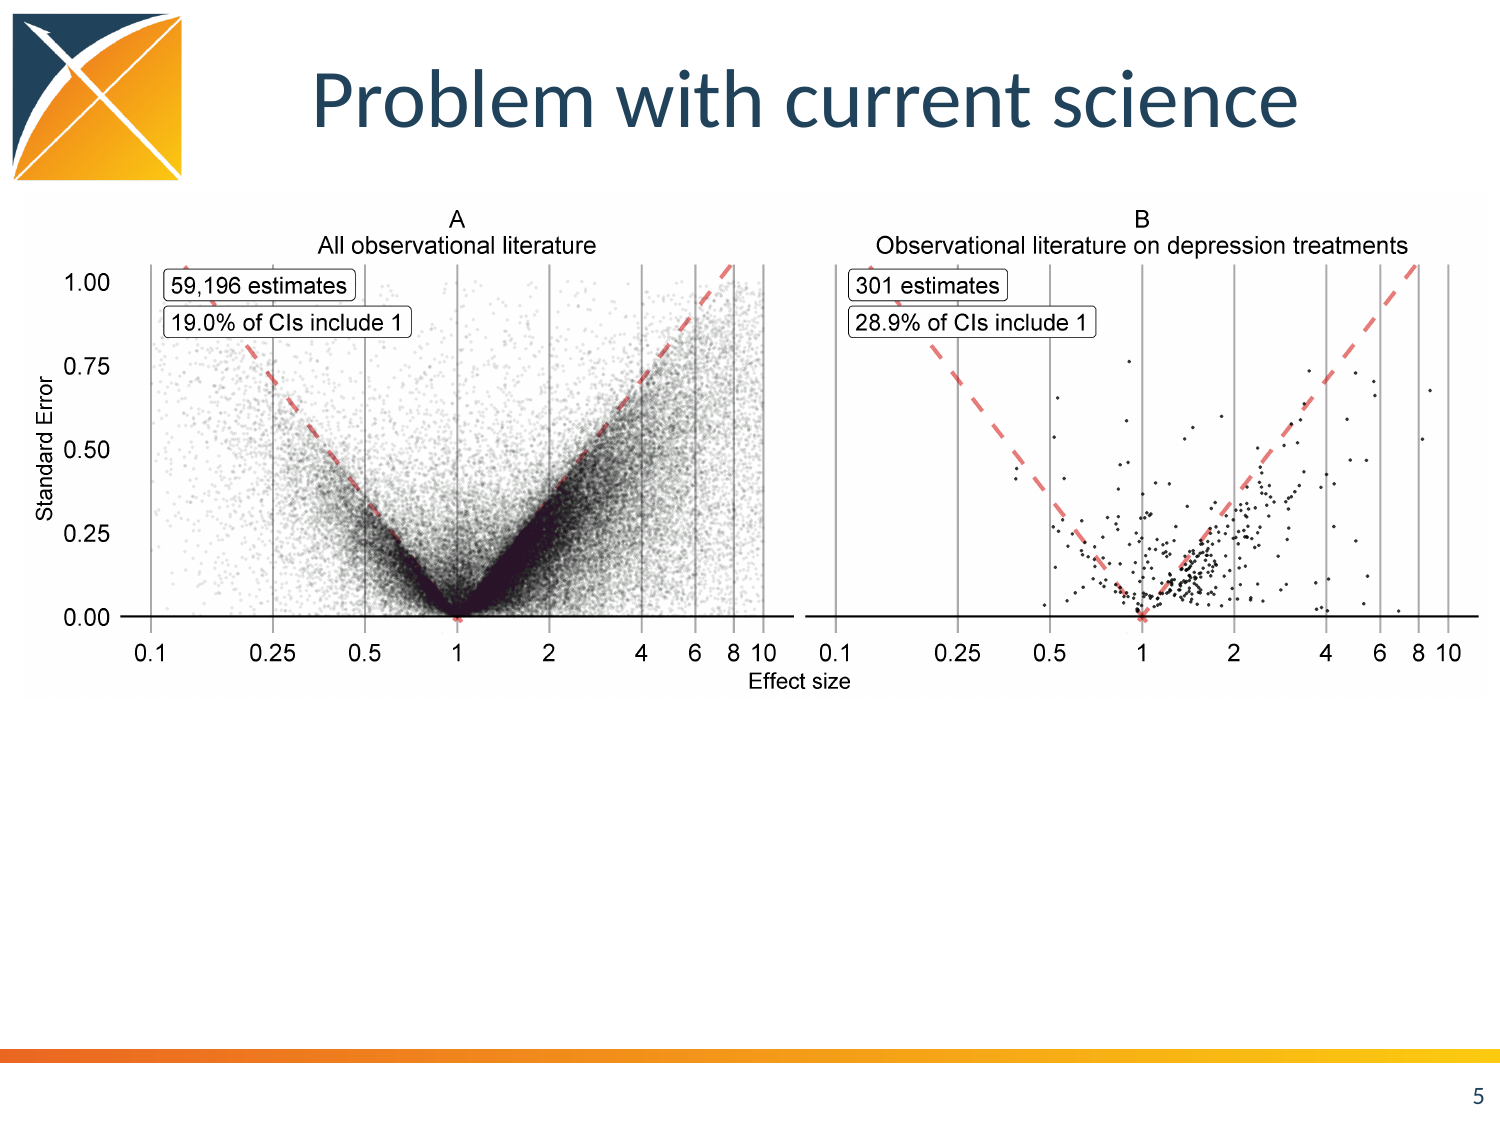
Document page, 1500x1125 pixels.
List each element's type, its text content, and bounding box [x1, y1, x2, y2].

title Problem with current science [187, 24, 1425, 163]
picture [0, 0, 206, 200]
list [24, 187, 1490, 701]
slide_number 5 [1149, 1065, 1500, 1125]
